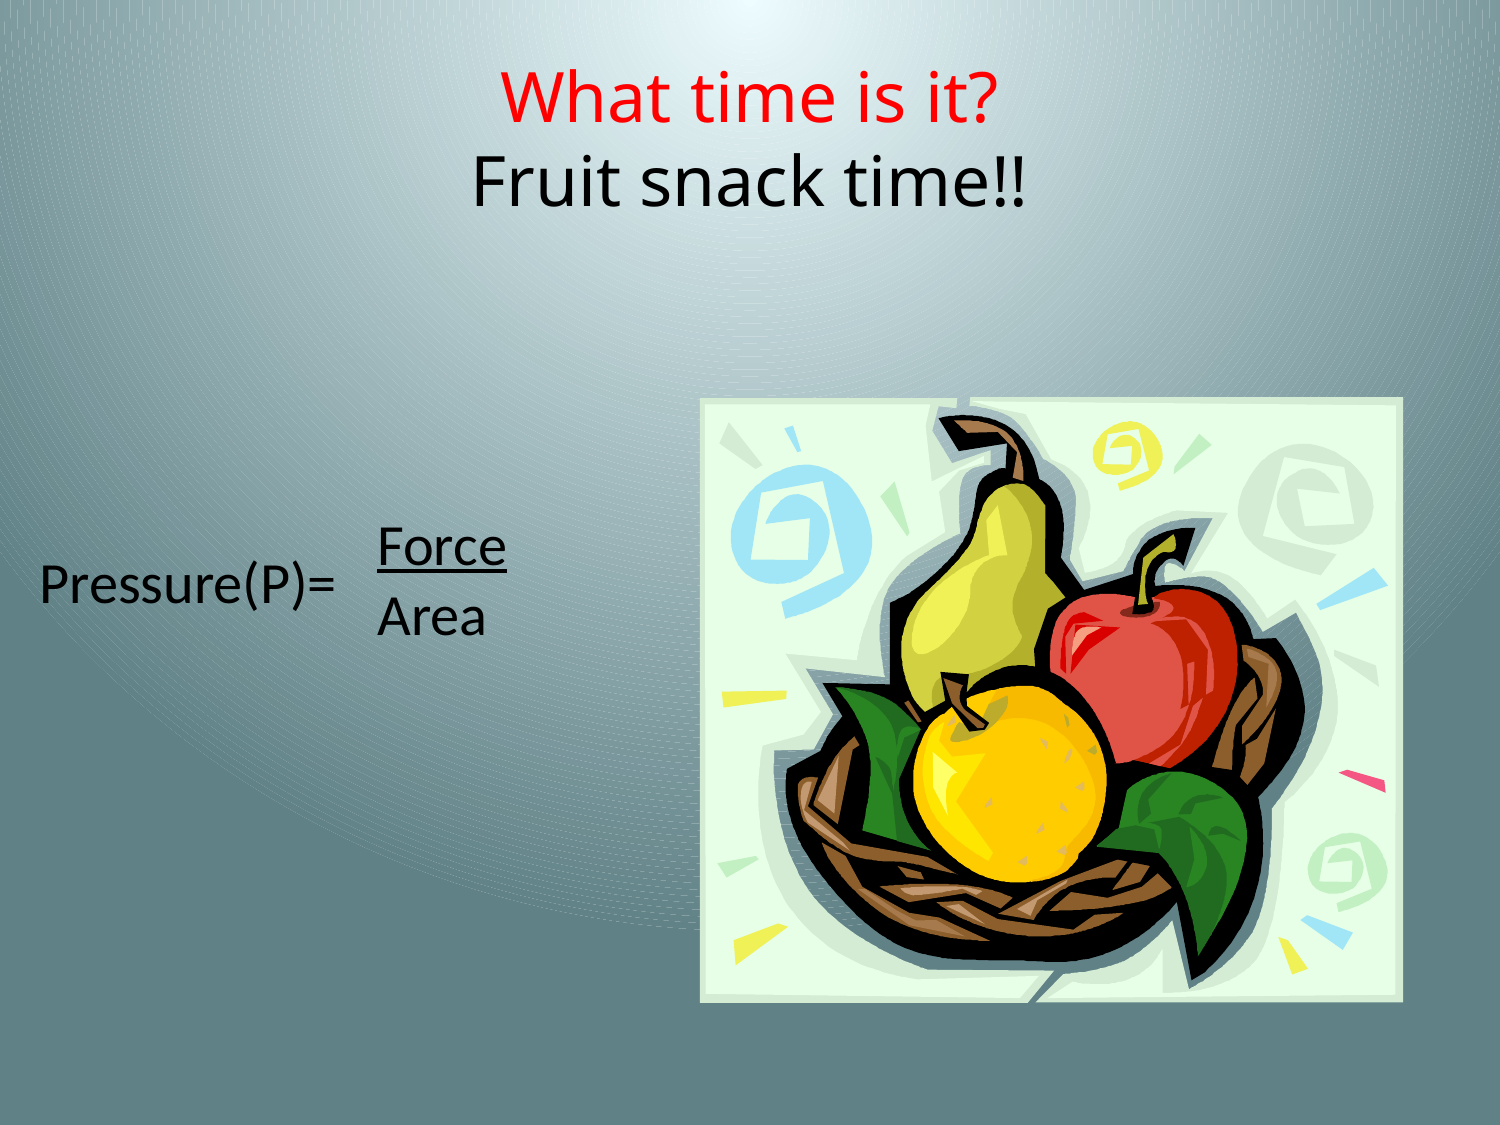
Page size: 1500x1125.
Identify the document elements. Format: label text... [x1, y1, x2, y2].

picture [699, 387, 1413, 1013]
text_box Pressure(P)= [24, 537, 362, 623]
text_box Force Area [362, 499, 625, 655]
title What time is it? Fruit snack time!! [75, 45, 1425, 313]
